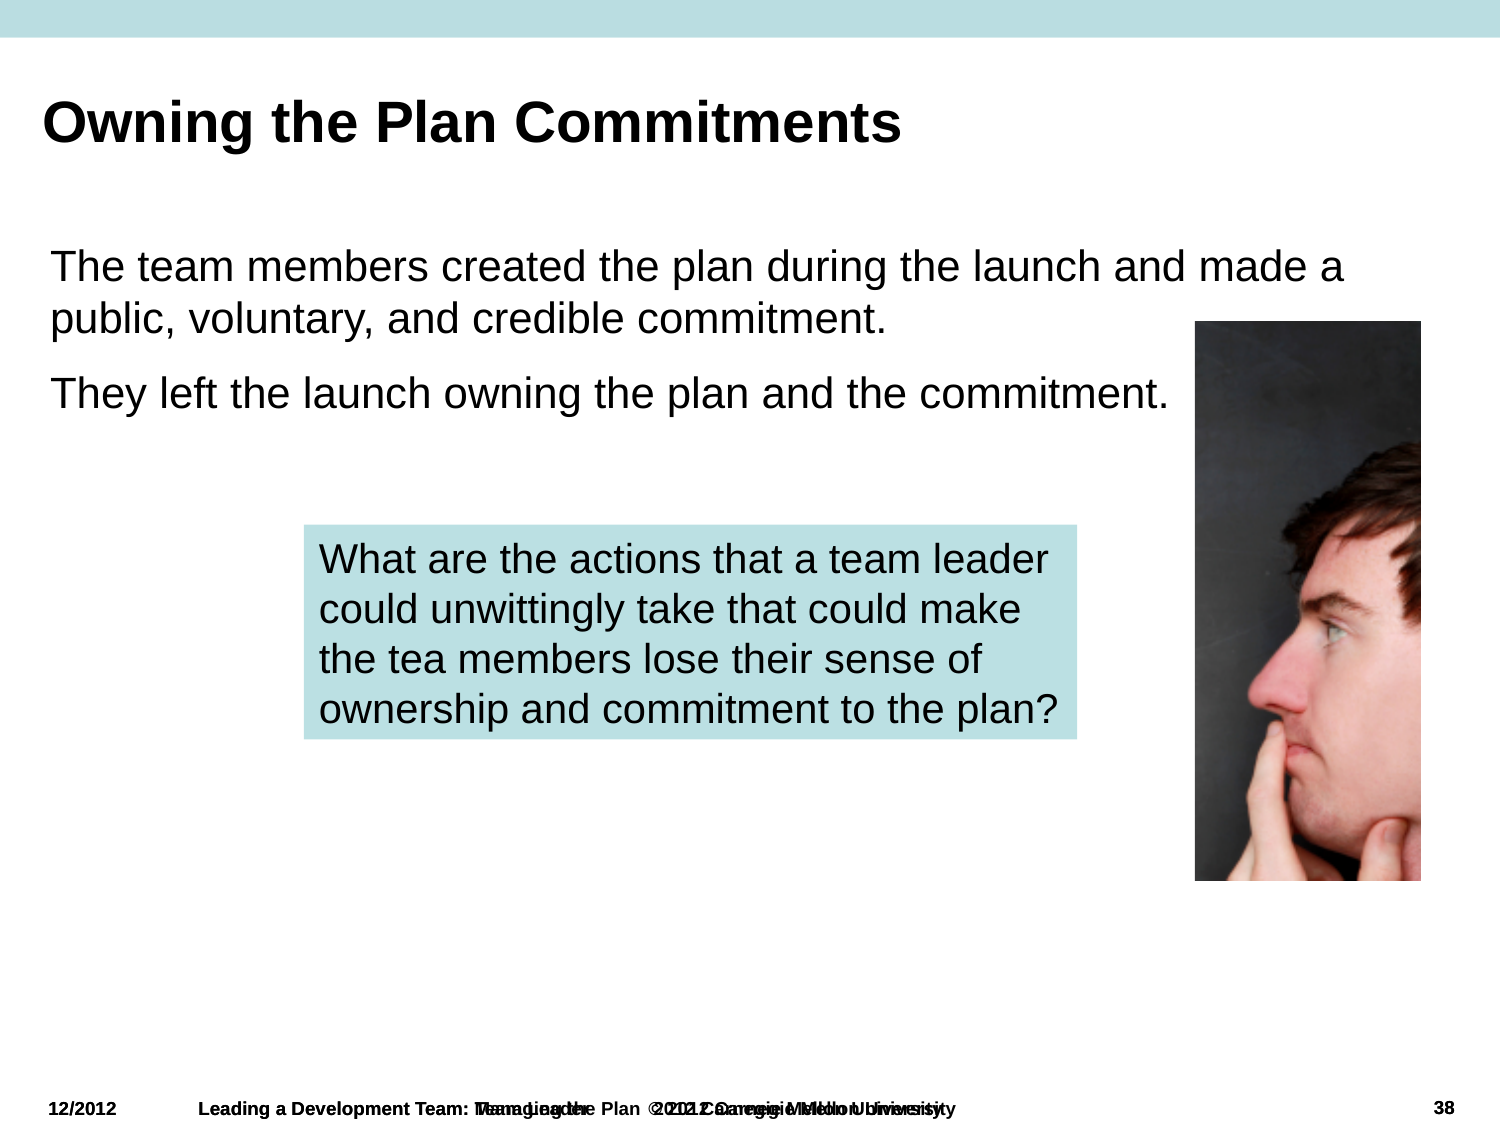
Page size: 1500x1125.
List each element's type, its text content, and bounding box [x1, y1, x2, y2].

list The team members created the plan during the launch and made a public, voluntary, and credible commitment. They left the launch owning the plan and the commitment. [50, 237, 1437, 628]
picture [1194, 321, 1422, 881]
text_box What are the actions that a team leader could unwittingly take that could make the tea members lose their sense of ownership and commitment to the plan? [303, 524, 1078, 740]
title Owning the Plan Commitments [42, 97, 1438, 154]
